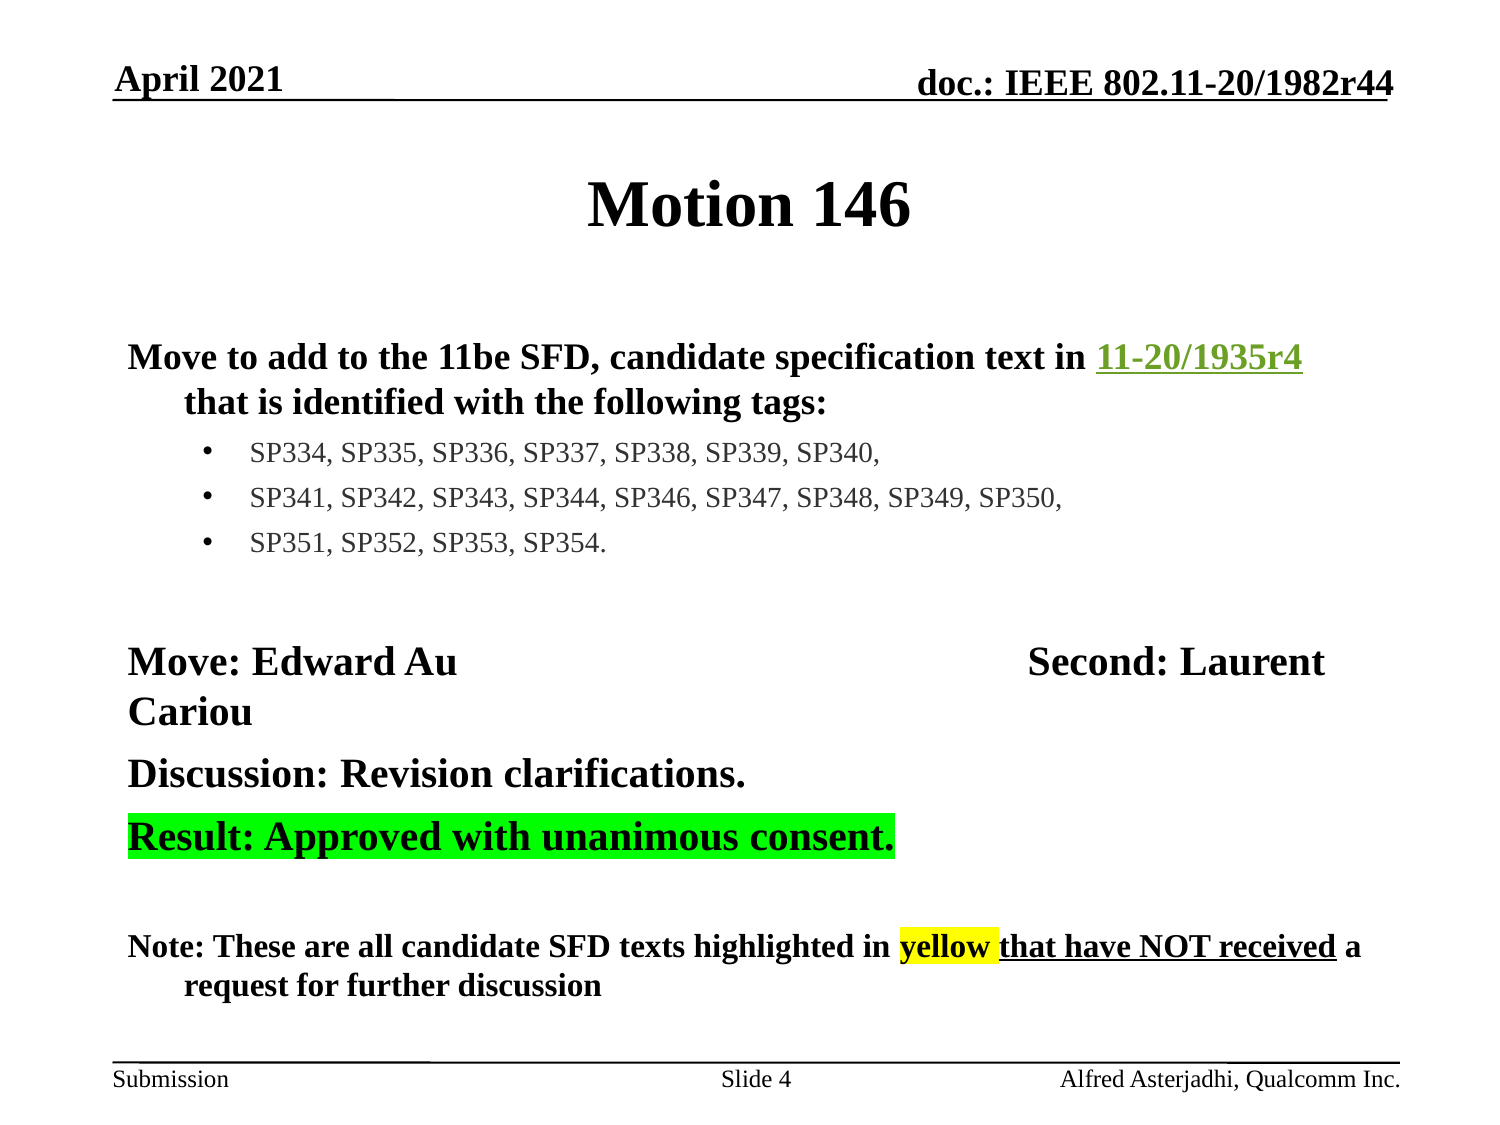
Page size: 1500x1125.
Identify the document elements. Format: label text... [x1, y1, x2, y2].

footer Alfred Asterjadhi, Qualcomm Inc. [878, 1061, 1402, 1093]
slide_number Slide 4 [712, 1061, 800, 1123]
list Move to add to the 11be SFD, candidate specification text in 11-20/1935r4 that is identified with the following tags: SP334, SP335, SP336, SP337, SP338, SP339, SP340, SP341, SP342, SP343, SP344, SP346, SP347, SP348, SP349, SP350, SP351, SP352, SP353, SP354. Move: Edward Au Second: Laurent Cariou Discussion: Revision clarifications. Result: Approved with unanimous consent. Note: These are all candidate SFD texts highlighted in yellow that have NOT received a request for further discussion [112, 324, 1388, 1063]
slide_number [114, 54, 423, 100]
title Motion 146 [112, 112, 1388, 288]
